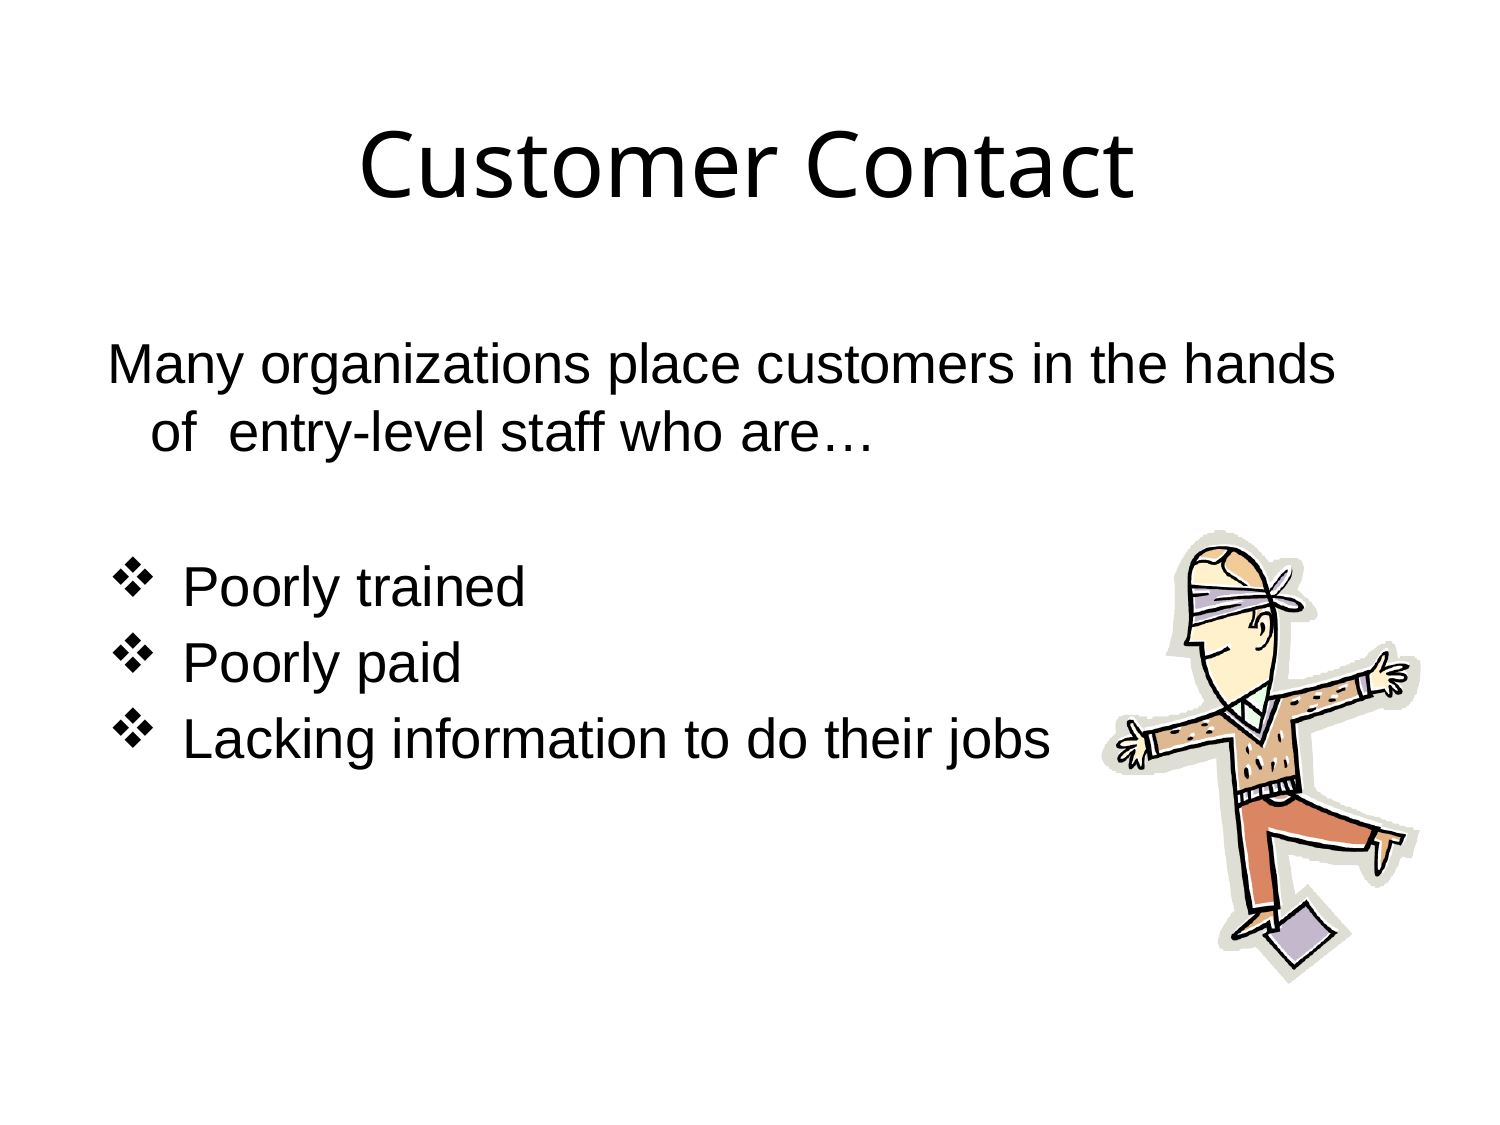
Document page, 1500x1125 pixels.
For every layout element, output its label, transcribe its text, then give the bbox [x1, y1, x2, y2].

title Customer Contact [105, 113, 1388, 225]
text_box Many organizations place customers in the hands of entry-level staff who are… Poorly trained Poorly paid Lacking information to do their jobs [105, 325, 1396, 770]
text_box [1101, 530, 1421, 984]
